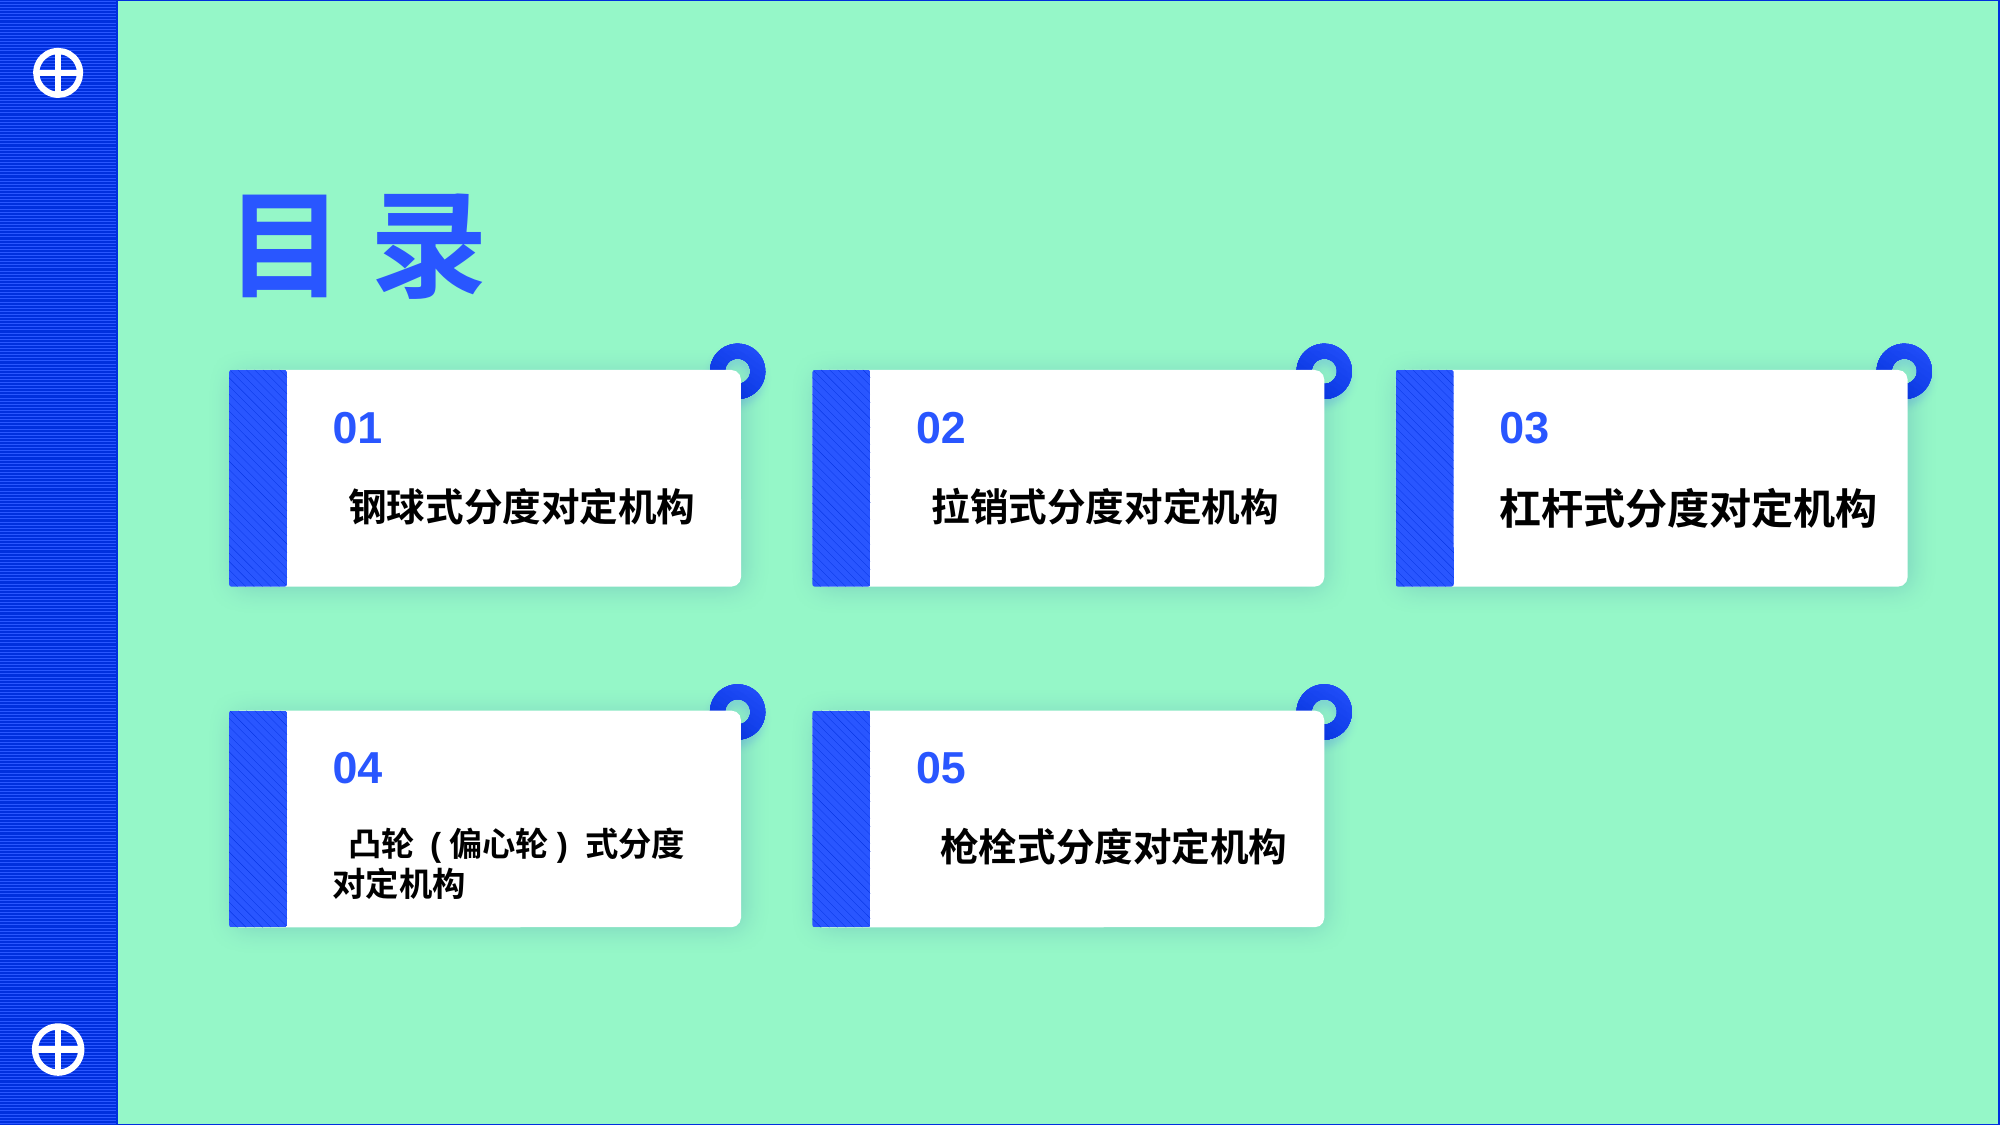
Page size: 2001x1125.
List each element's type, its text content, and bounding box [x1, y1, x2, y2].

text_box 拉销式分度对定机构 [901, 475, 1313, 575]
text_box 杠杆式分度对定机构 [1484, 475, 1897, 575]
text_box 05 [901, 731, 999, 801]
text_box 04 [318, 731, 416, 801]
text_box [1875, 342, 1934, 397]
text_box [709, 683, 767, 738]
text_box 01 [318, 390, 416, 460]
text_box [1394, 368, 1455, 588]
text_box 02 [901, 390, 999, 460]
text_box 枪栓式分度对定机构 [901, 815, 1313, 916]
text_box [228, 368, 289, 588]
text_box 钢球式分度对定机构 [318, 475, 730, 575]
text_box 目 录 [211, 163, 520, 322]
text_box [709, 342, 767, 398]
text_box [811, 368, 872, 588]
text_box [1295, 683, 1353, 739]
text_box [869, 368, 1326, 588]
text_box [811, 709, 872, 929]
text_box [228, 709, 289, 929]
text_box [869, 709, 1326, 929]
text_box [285, 368, 743, 588]
text_box [1295, 342, 1353, 399]
text_box [286, 709, 743, 929]
text_box [1452, 368, 1909, 588]
text_box 03 [1484, 390, 1583, 460]
text_box 凸轮 (偏心轮) 式分度对定机构 [318, 815, 730, 916]
